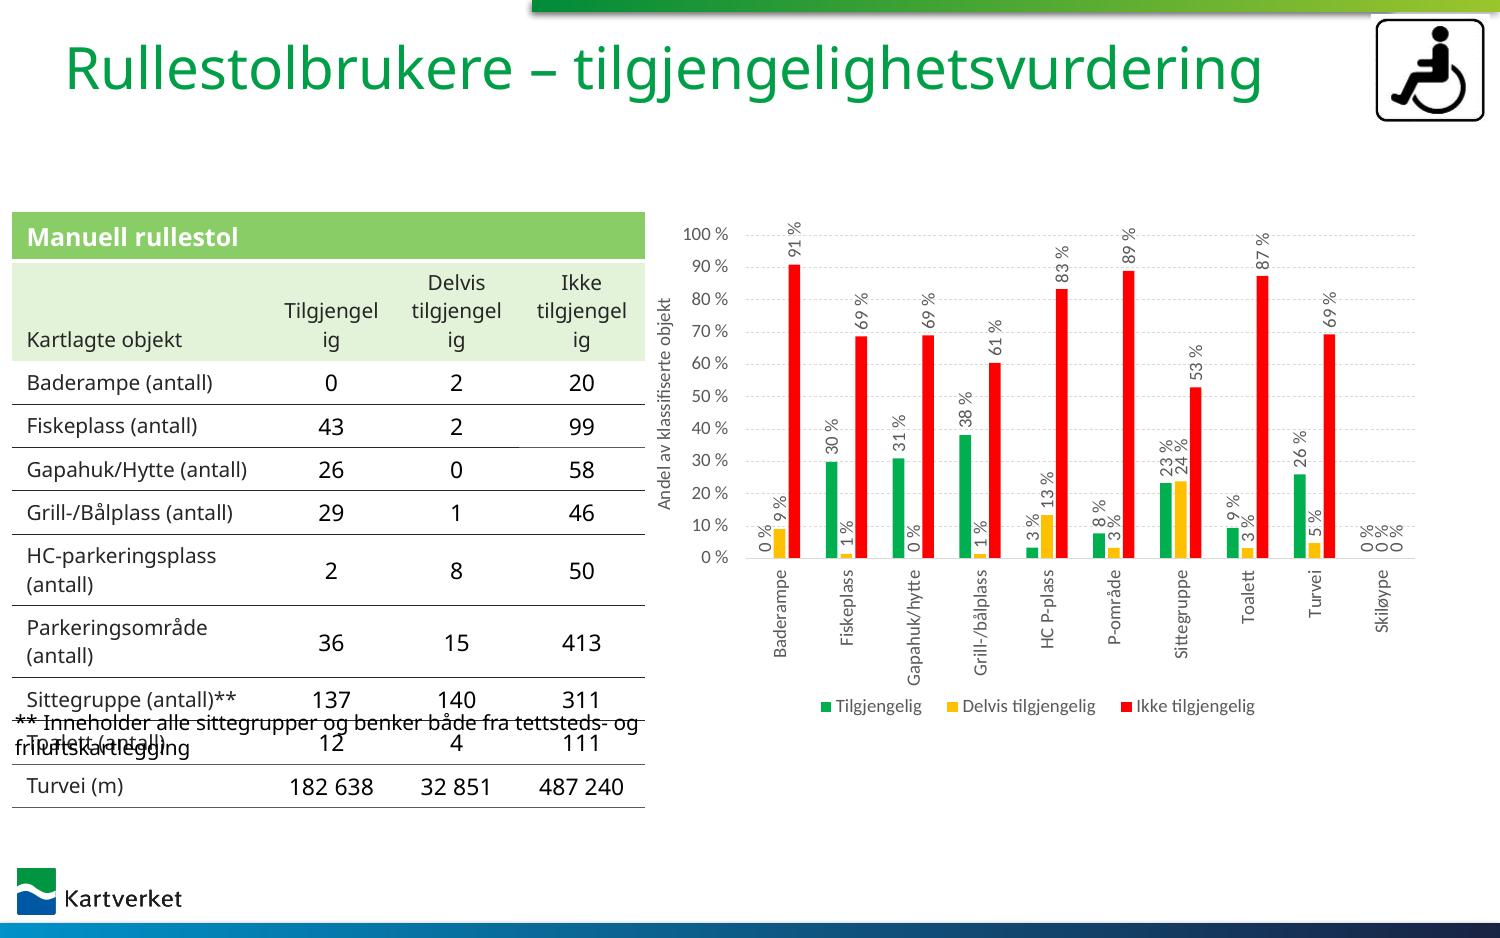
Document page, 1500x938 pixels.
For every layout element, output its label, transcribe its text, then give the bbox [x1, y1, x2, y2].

table_cell 2 [394, 405, 519, 447]
table_cell Kartlagte objekt [12, 263, 269, 361]
table_cell 26 [269, 448, 394, 490]
table_cell 0 [269, 361, 394, 404]
table_cell 2 [394, 361, 519, 404]
table_cell 1 [394, 491, 519, 534]
table_cell HC-parkeringsplass (antall) [12, 535, 269, 605]
table_header Manuell rullestol [12, 212, 645, 259]
picture [643, 218, 1426, 728]
table_cell Grill-/Bålplass (antall) [12, 491, 269, 534]
table_cell Sittegruppe (antall)** [12, 678, 269, 702]
text_box ** Inneholder alle sittegrupper og benker både fra tettsteds- og friluftskartlegging [0, 702, 745, 768]
text_box Rullestolbrukere – tilgjengelighetsvurdering [49, 12, 1372, 109]
table_cell 8 [394, 535, 519, 605]
table_cell Ikke tilgjengelig [519, 263, 638, 361]
table_cell 137 [269, 678, 394, 702]
table_cell 43 [269, 405, 394, 447]
table_cell Fiskeplass (antall) [12, 405, 269, 447]
table_cell 182 638 [269, 768, 394, 807]
table_cell 99 [519, 405, 638, 447]
table_cell Turvei (m) [12, 768, 269, 807]
picture [1371, 13, 1491, 127]
table_cell 32 851 [394, 768, 519, 807]
table_cell 46 [519, 491, 638, 534]
table_cell Tilgjengelig [269, 263, 394, 361]
table_cell 0 [394, 448, 519, 490]
table_cell Delvis tilgjengelig [394, 263, 519, 361]
table_cell 311 [519, 678, 638, 702]
table_cell 15 [394, 606, 519, 677]
table_cell 487 240 [519, 768, 645, 807]
table_cell 413 [519, 606, 638, 677]
table_cell Parkeringsområde (antall) [12, 606, 269, 677]
table_cell 36 [269, 606, 394, 677]
table_cell 58 [519, 448, 638, 490]
table_cell 50 [519, 535, 638, 605]
table_cell 140 [394, 678, 519, 702]
table_cell Baderampe (antall) [12, 361, 269, 404]
table_cell 29 [269, 491, 394, 534]
table_cell 2 [269, 535, 394, 605]
table_cell 20 [519, 361, 638, 404]
table_cell Gapahuk/Hytte (antall) [12, 448, 269, 490]
